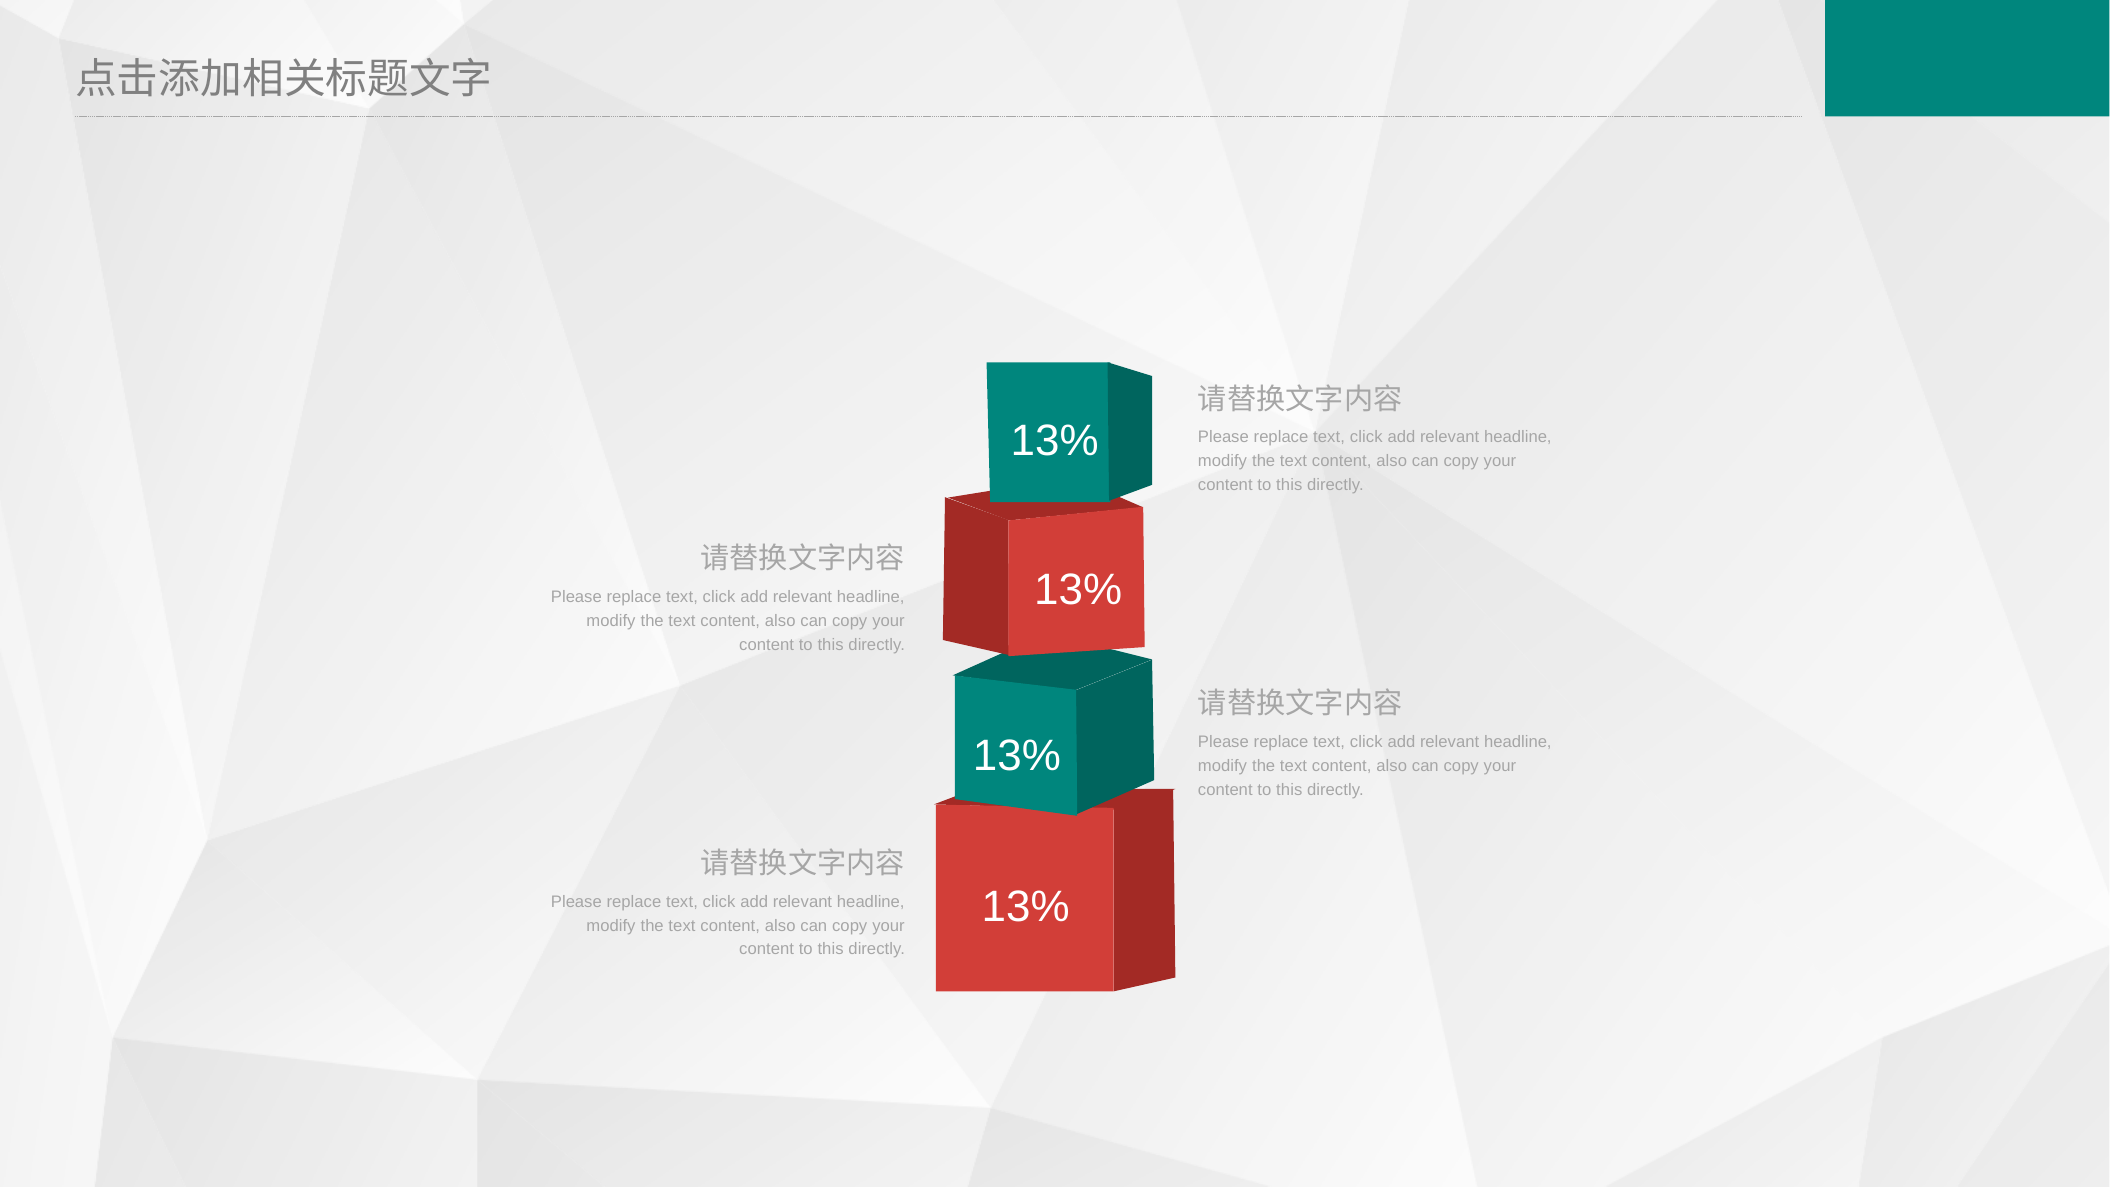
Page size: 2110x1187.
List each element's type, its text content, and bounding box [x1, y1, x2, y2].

text_box 请替换文字内容 [1197, 372, 1419, 415]
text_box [933, 362, 1176, 992]
text_box 请替换文字内容 [684, 837, 906, 880]
text_box 点击添加相关标题文字 [59, 44, 563, 107]
text_box 请替换文字内容 [1197, 677, 1419, 720]
text_box 请替换文字内容 [684, 532, 906, 575]
picture [0, 0, 2110, 1187]
text_box Please replace text, click add relevant headline, modify the text content, also can copy your content to this directly. [1197, 726, 1561, 799]
text_box Please replace text, click add relevant headline, modify the text content, also can copy your content to this directly. [543, 581, 906, 654]
text_box Please replace text, click add relevant headline, modify the text content, also can copy your content to this directly. [543, 886, 906, 959]
text_box Please replace text, click add relevant headline, modify the text content, also can copy your content to this directly. [1197, 422, 1561, 494]
